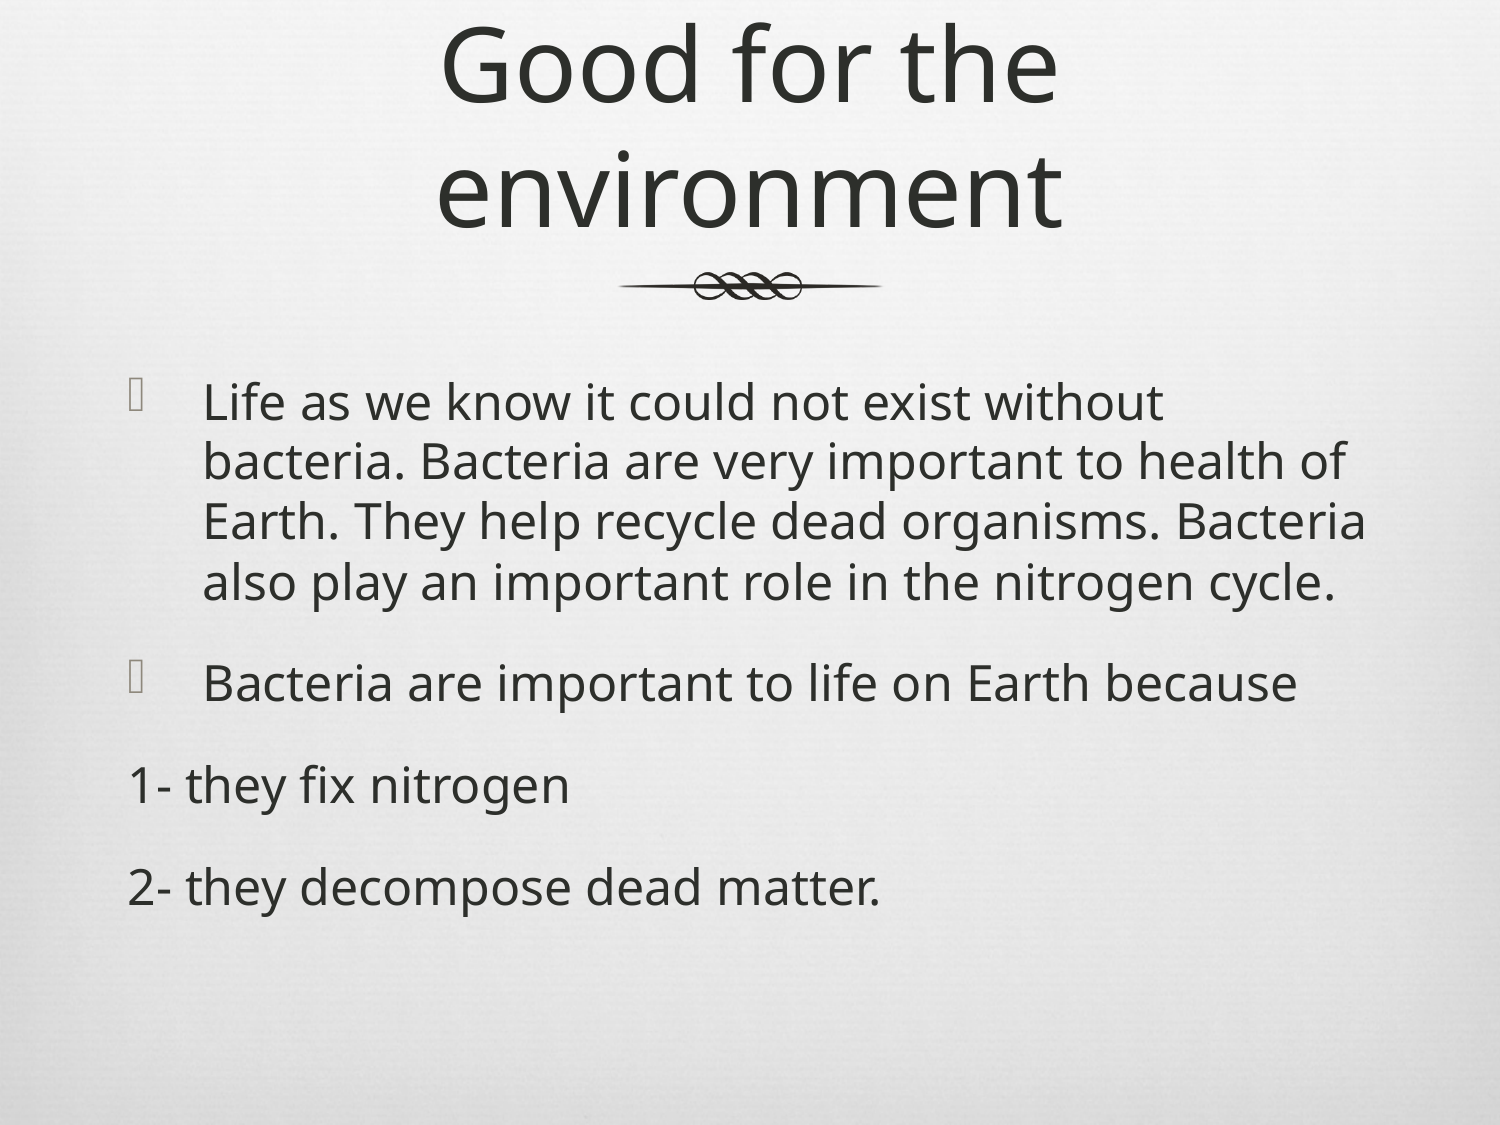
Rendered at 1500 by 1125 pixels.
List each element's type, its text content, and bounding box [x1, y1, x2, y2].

title Good for the environment [112, 11, 1388, 236]
list Life as we know it could not exist without bacteria. Bacteria are very important to health of Earth. They help recycle dead organisms. Bacteria also play an important role in the nitrogen cycle. Bacteria are important to life on Earth because 1- they fix nitrogen 2- they decompose dead matter. [112, 362, 1388, 1025]
picture [615, 272, 885, 300]
